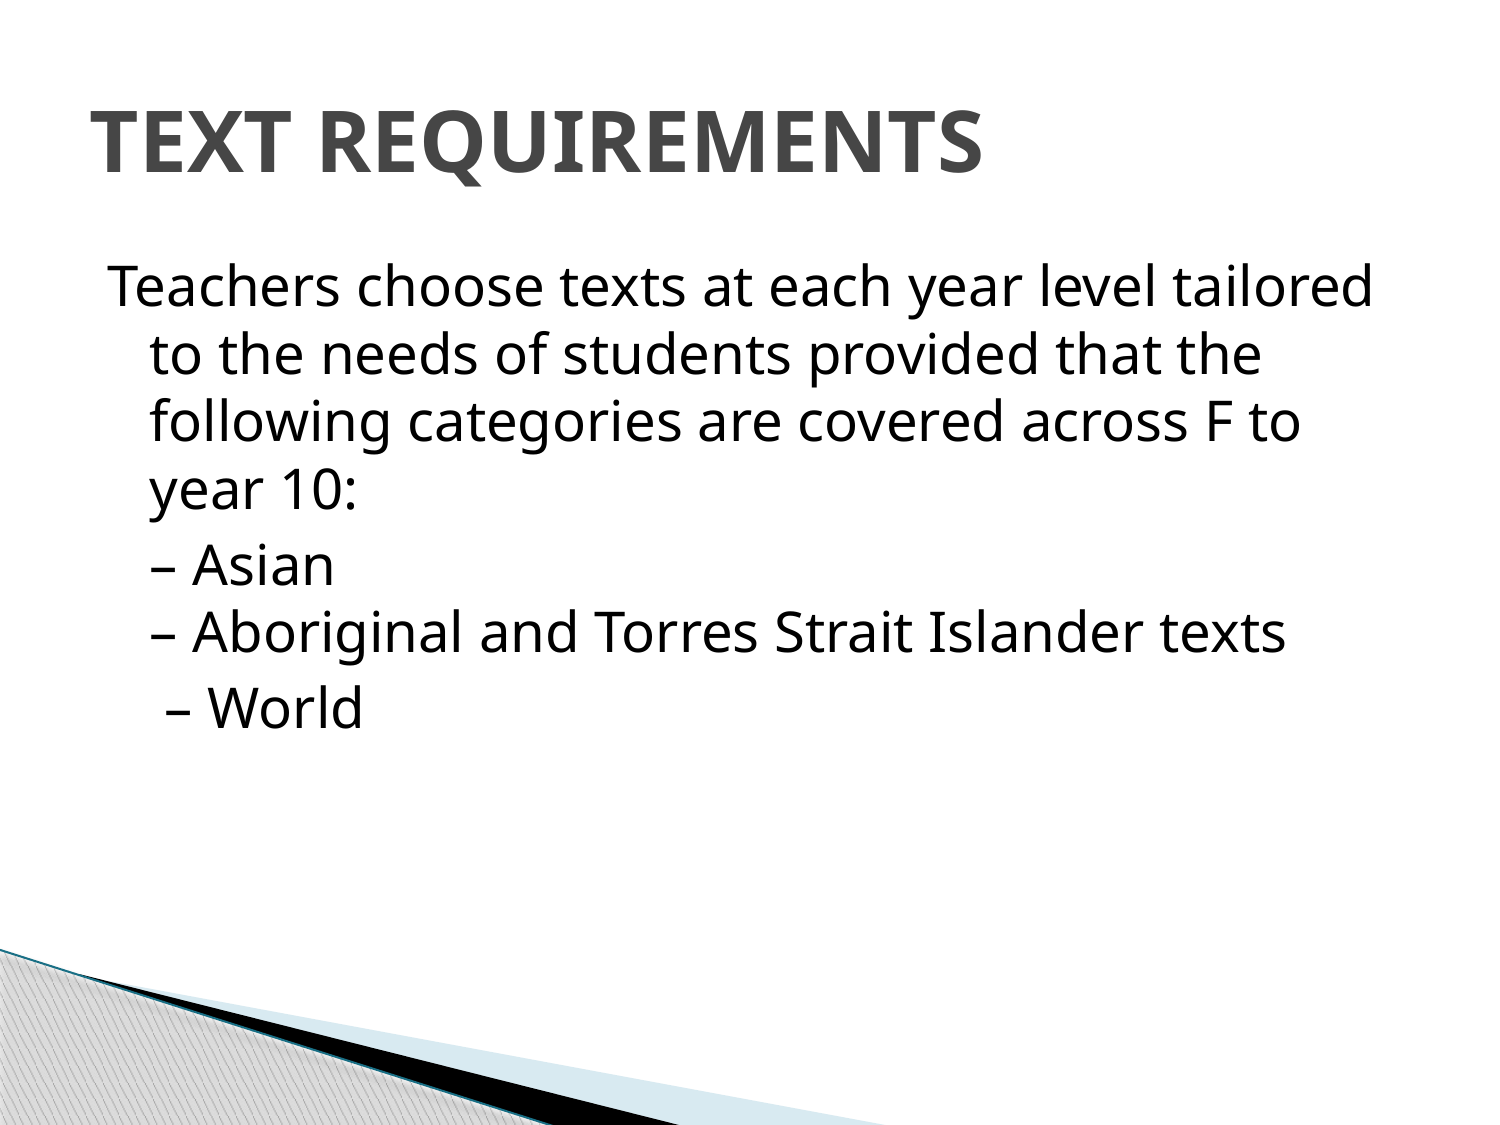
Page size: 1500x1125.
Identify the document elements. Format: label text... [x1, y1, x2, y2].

list Teachers choose texts at each year level tailored to the needs of students provided that the following categories are covered across F to year 10: – Asian – Aboriginal and Torres Strait Islander texts – World [75, 243, 1425, 986]
title TEXT REQUIREMENTS [75, 45, 1425, 233]
